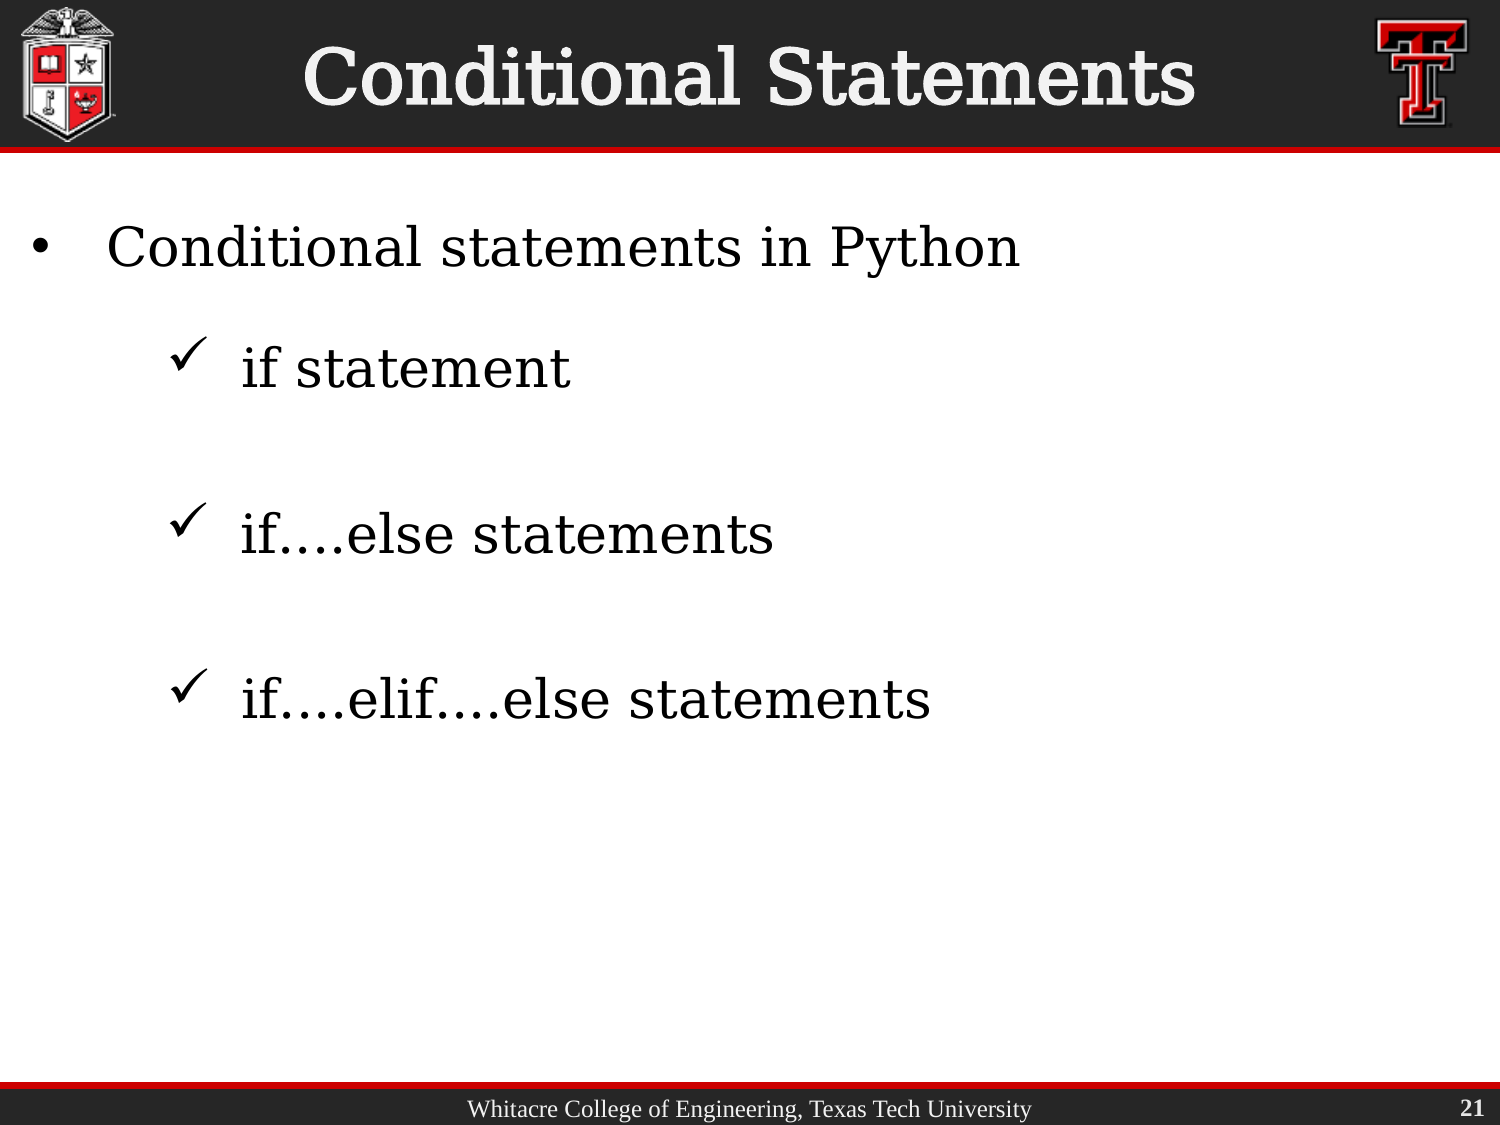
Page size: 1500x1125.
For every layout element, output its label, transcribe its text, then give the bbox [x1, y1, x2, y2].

text_box Conditional statements in Python [16, 204, 1447, 285]
text_box if statement [151, 326, 1418, 406]
slide_number 21 [1392, 1086, 1500, 1125]
picture [1373, 14, 1472, 128]
text_box if....elif....else statements [151, 657, 1419, 738]
title Conditional Statements [151, 6, 1349, 141]
text_box if....else statements [150, 491, 1418, 572]
picture [21, 7, 116, 142]
